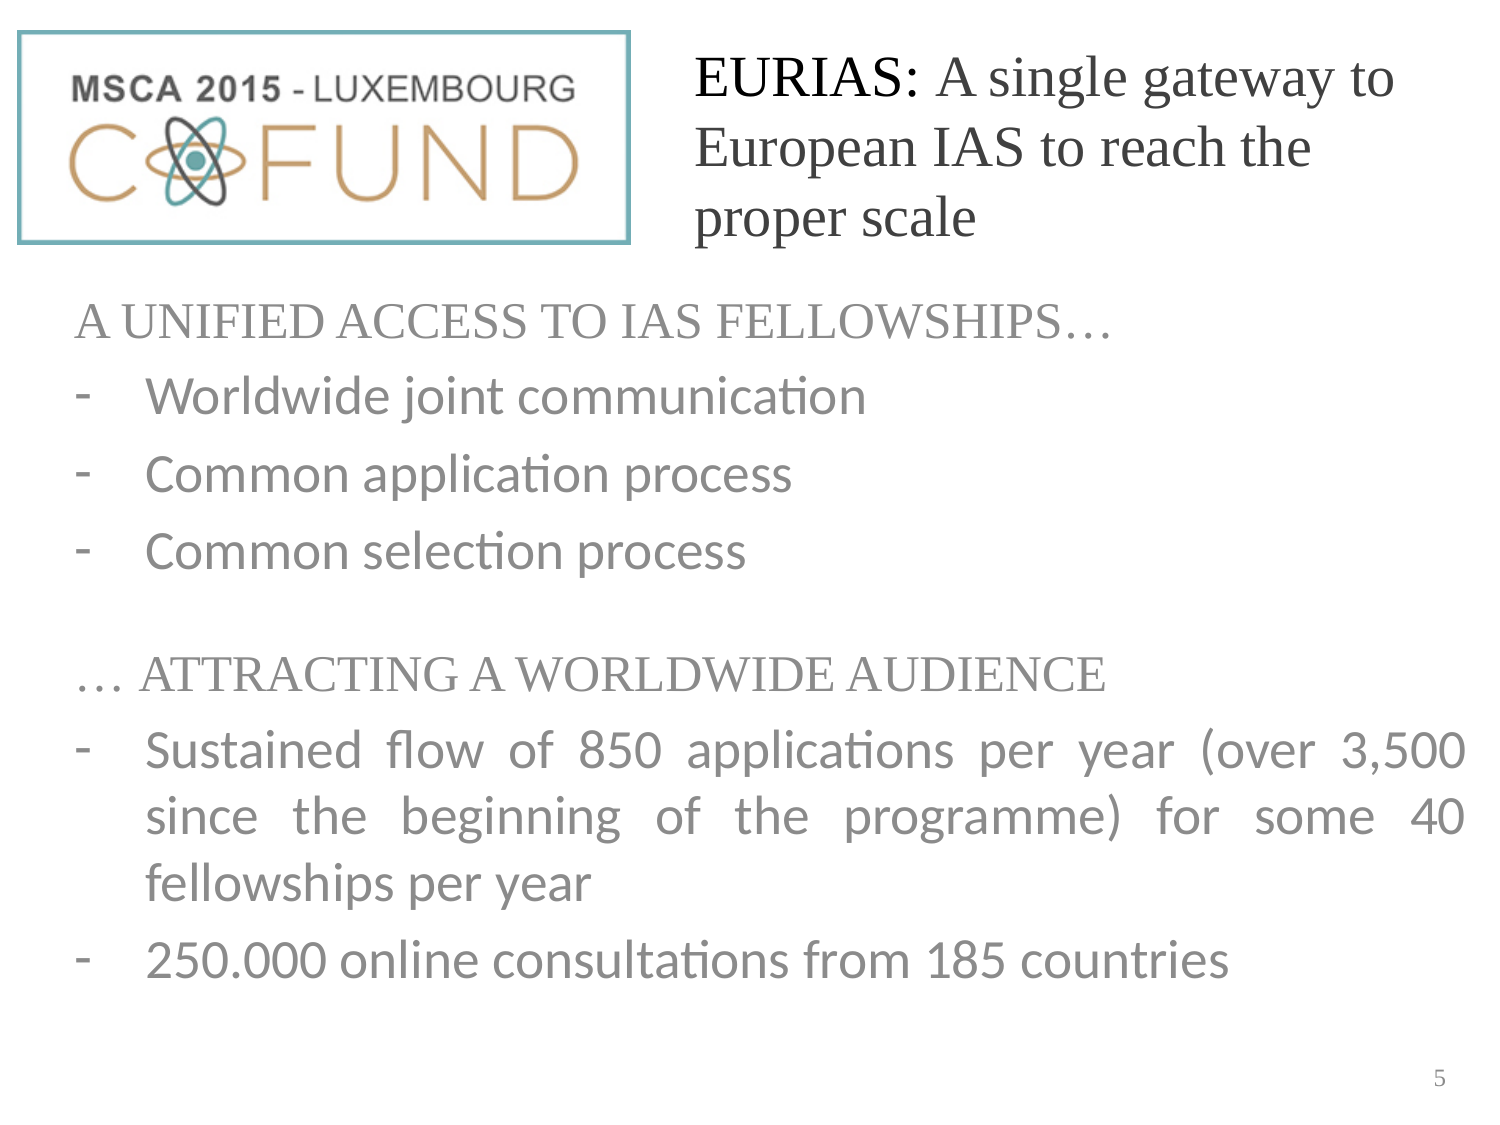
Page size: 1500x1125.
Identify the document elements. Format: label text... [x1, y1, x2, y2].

text_box EURIAS: A single gateway to European IAS to reach the proper scale [679, 30, 1459, 245]
footer 5 [986, 1046, 1462, 1107]
subtitle A UNIFIED ACCESS TO IAS FELLOWSHIPS… Worldwide joint communication Common application process Common selection process … ATTRACTING A WORLDWIDE AUDIENCE Sustained flow of 850 applications per year (over 3,500 since the beginning of the programme) for some 40 fellowships per year 250.000 online consultations from 185 countries [58, 278, 1483, 1000]
picture [17, 30, 631, 246]
